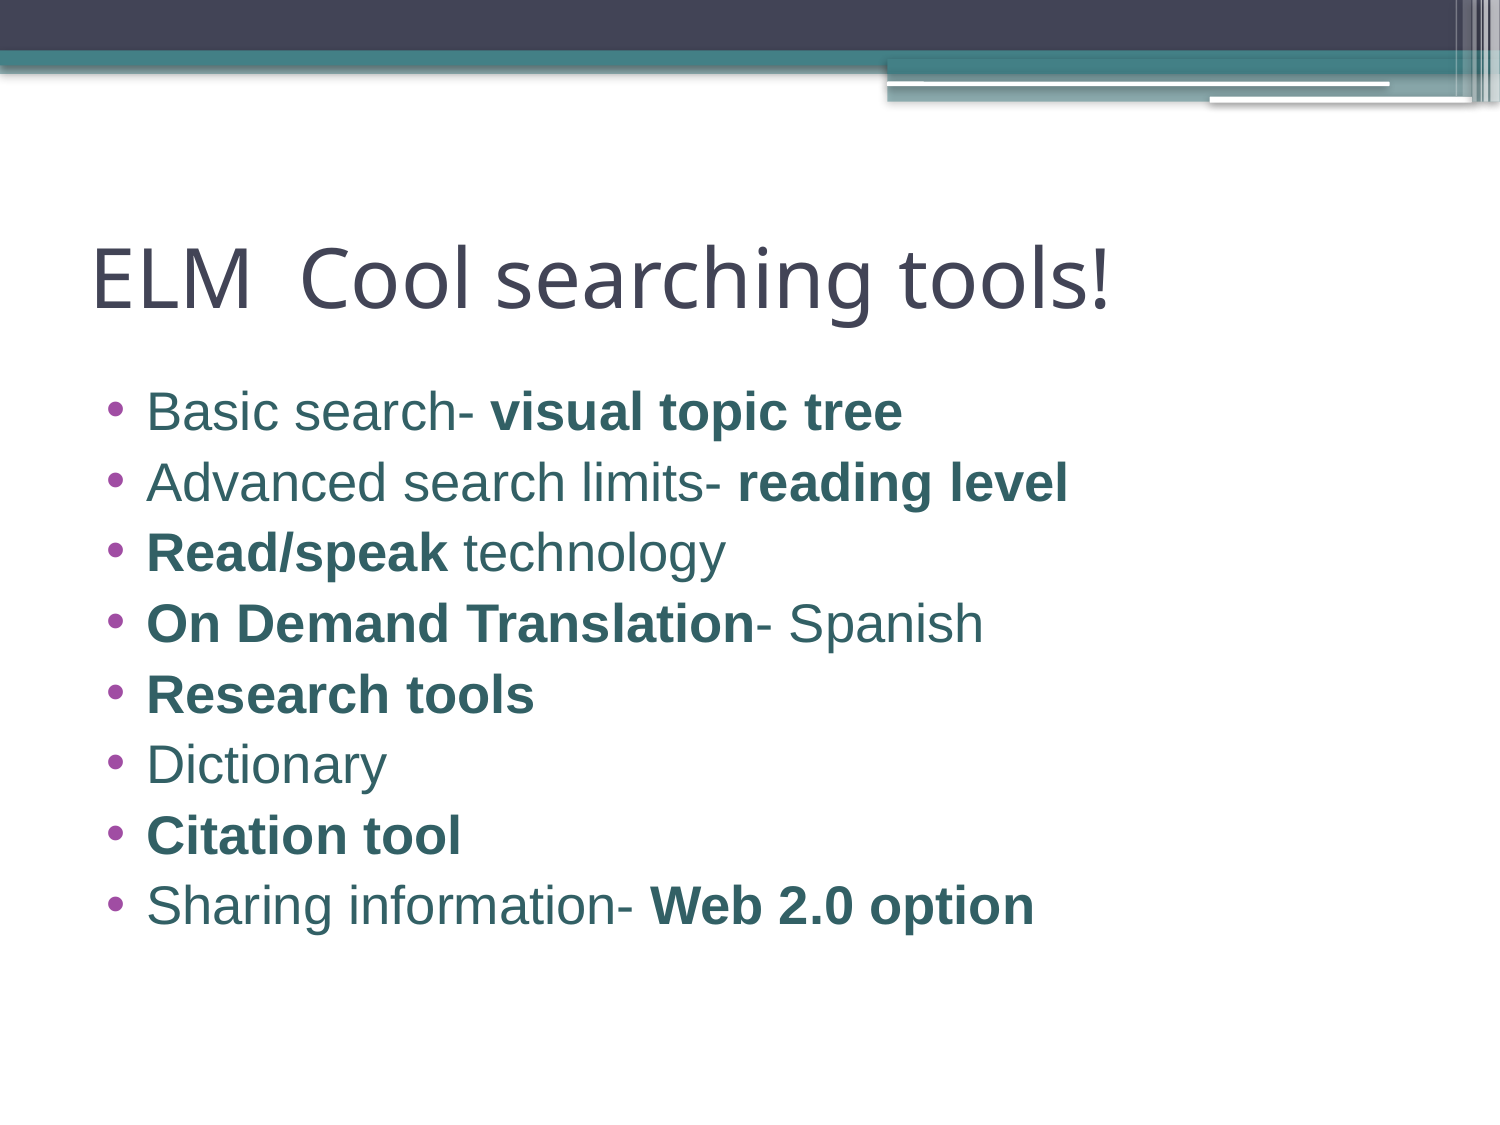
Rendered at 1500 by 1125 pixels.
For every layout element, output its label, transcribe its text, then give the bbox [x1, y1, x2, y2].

title ELM Cool searching tools! [75, 187, 1425, 363]
list Basic search- visual topic tree Advanced search limits- reading level Read/speak technology On Demand Translation- Spanish Research tools Dictionary Citation tool Sharing information- Web 2.0 option [75, 368, 1500, 1079]
